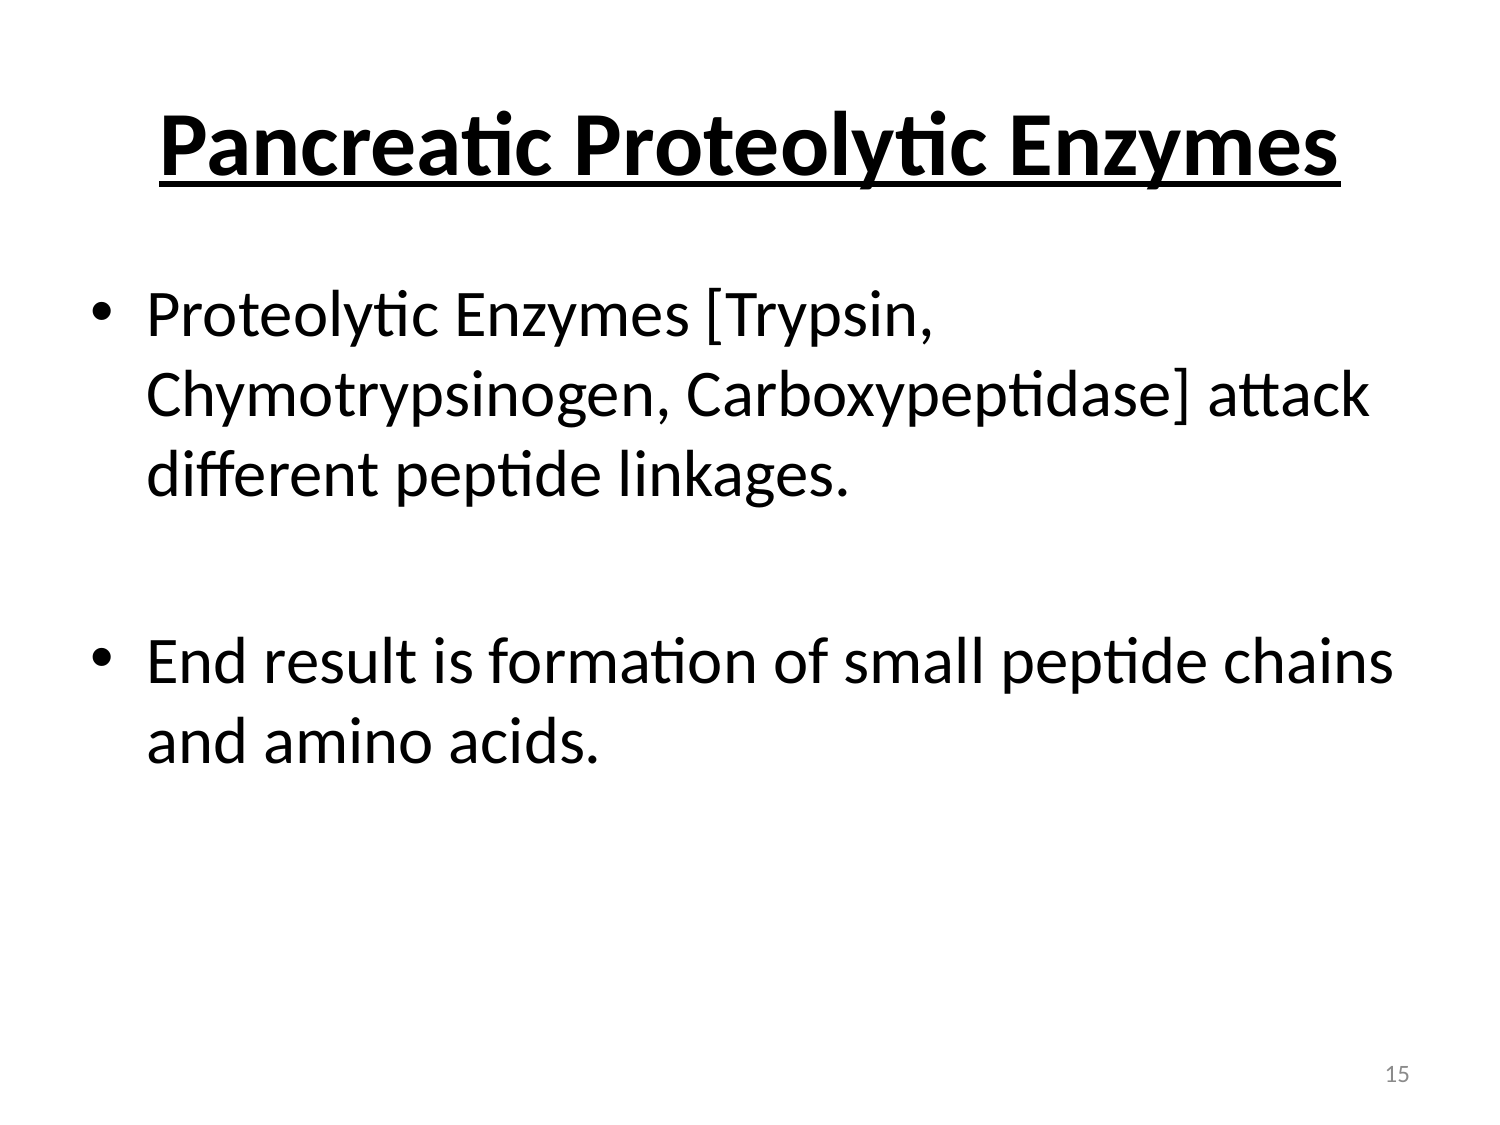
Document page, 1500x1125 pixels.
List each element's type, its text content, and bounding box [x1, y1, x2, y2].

slide_number 15 [1074, 1042, 1425, 1103]
title Pancreatic Proteolytic Enzymes [75, 45, 1425, 233]
list Proteolytic Enzymes [Trypsin, Chymotrypsinogen, Carboxypeptidase] attack different peptide linkages. End result is formation of small peptide chains and amino acids. [75, 262, 1425, 1005]
